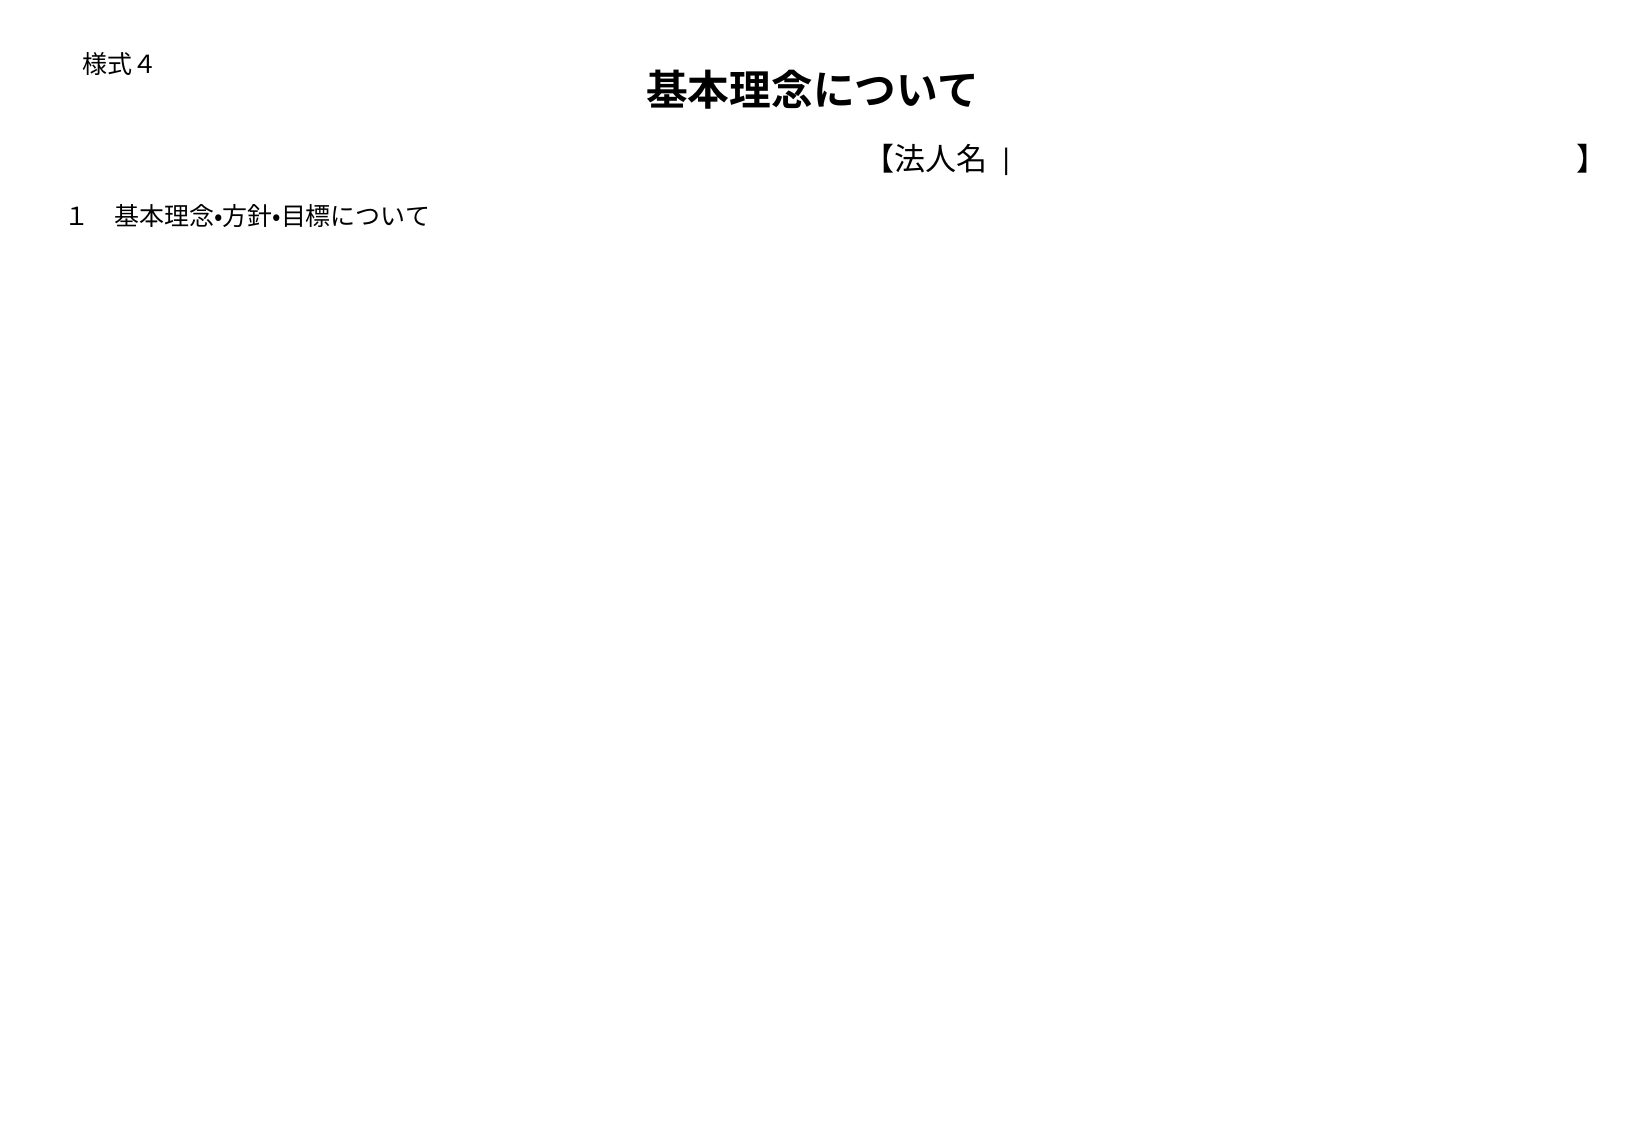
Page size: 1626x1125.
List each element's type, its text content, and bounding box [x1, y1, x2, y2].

text_box 【法人名 | 】 [848, 136, 1625, 206]
text_box １ 基本理念・方針・目標について [49, 196, 661, 266]
subtitle 基本理念について [506, 61, 1119, 131]
title 様式４ [39, 37, 201, 87]
